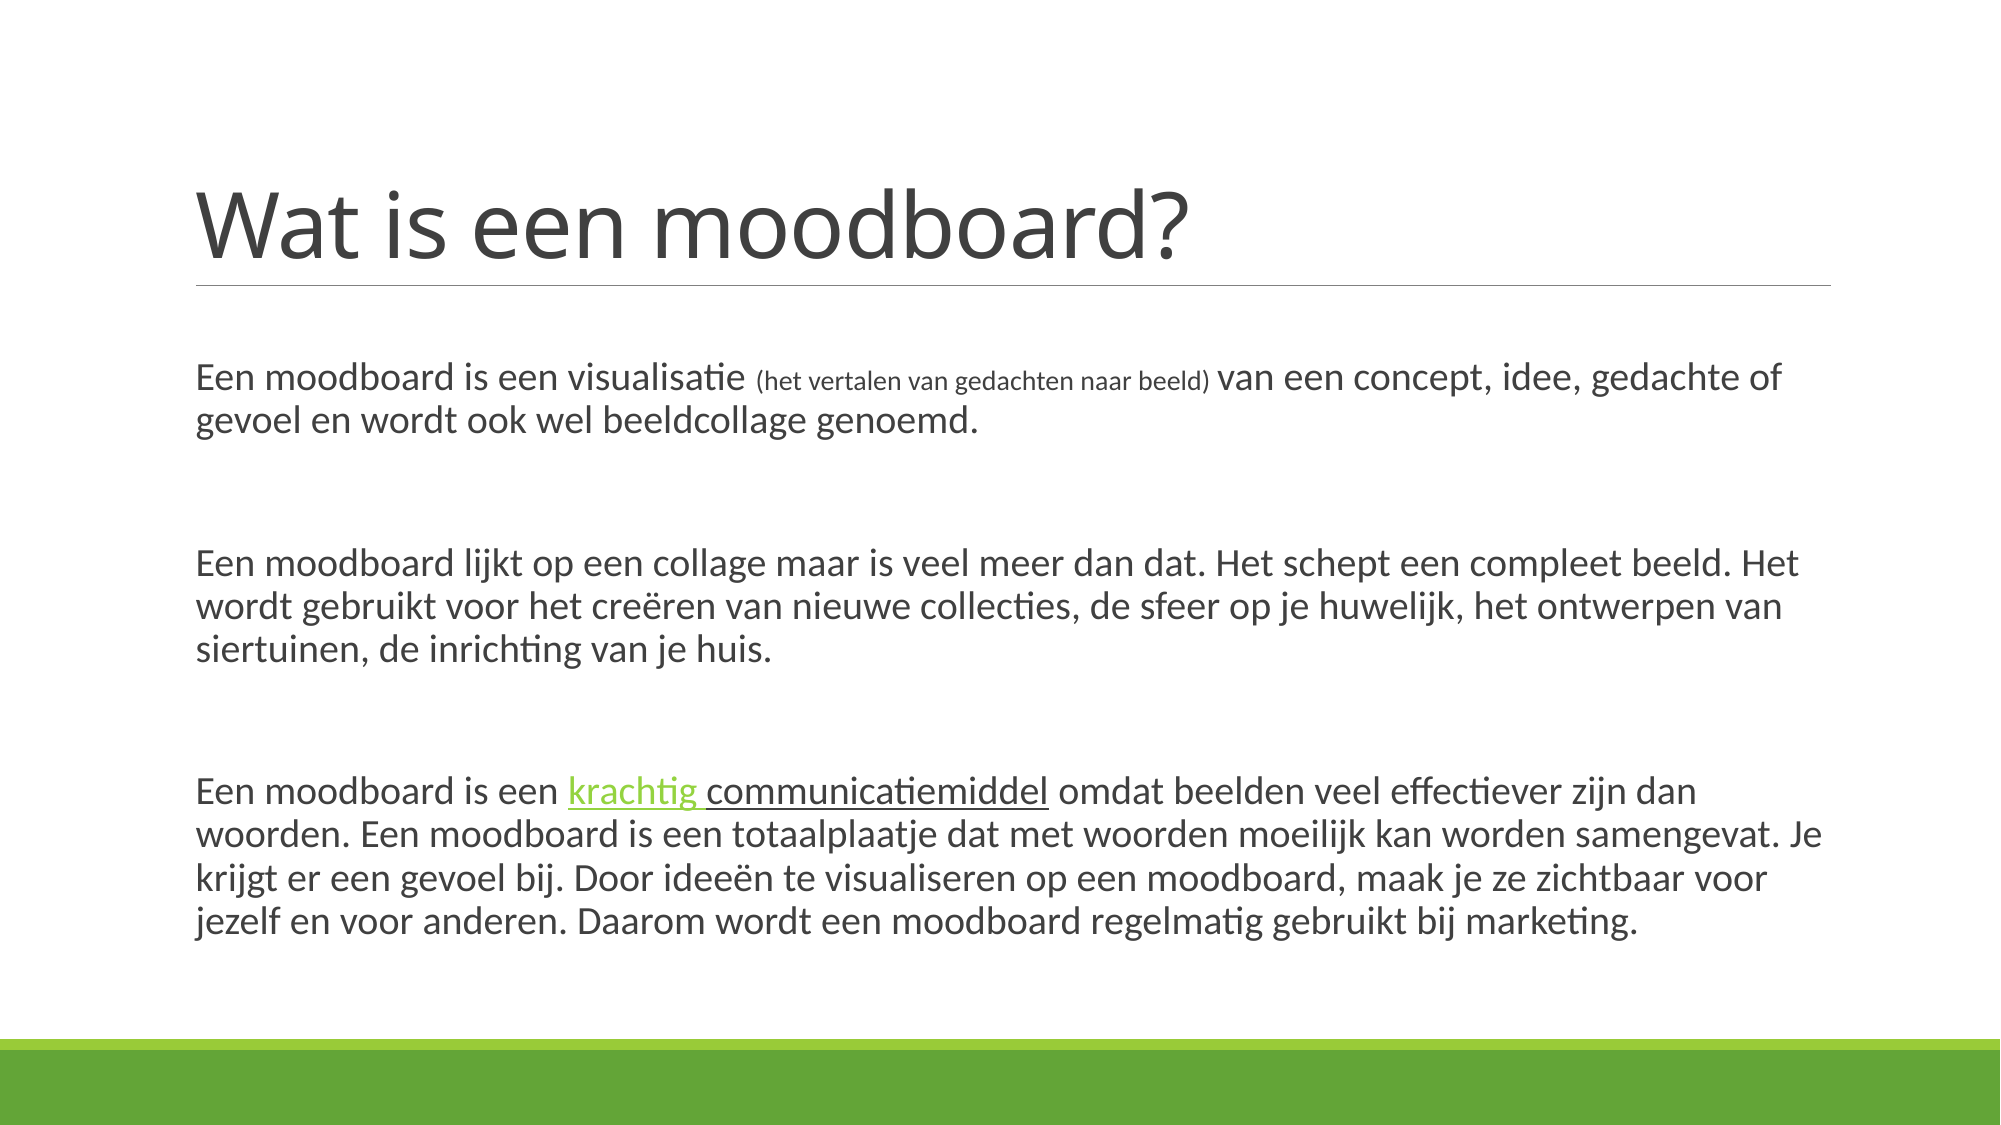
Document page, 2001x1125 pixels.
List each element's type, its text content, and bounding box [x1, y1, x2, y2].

title Wat is een moodboard? [180, 47, 1830, 285]
list Een moodboard is een visualisatie (het vertalen van gedachten naar beeld) van een concept, idee, gedachte of gevoel en wordt ook wel beeldcollage genoemd. Een moodboard lijkt op een collage maar is veel meer dan dat. Het schept een compleet beeld. Het wordt gebruikt voor het creëren van nieuwe collecties, de sfeer op je huwelijk, het ontwerpen van siertuinen, de inrichting van je huis. Een moodboard is een krachtig communicatiemiddel omdat beelden veel effectiever zijn dan woorden. Een moodboard is een totaalplaatje dat met woorden moeilijk kan worden samengevat. Je krijgt er een gevoel bij. Door ideeën te visualiseren op een moodboard, maak je ze zichtbaar voor jezelf en voor anderen. Daarom wordt een moodboard regelmatig gebruikt bij marketing. [180, 348, 1830, 961]
